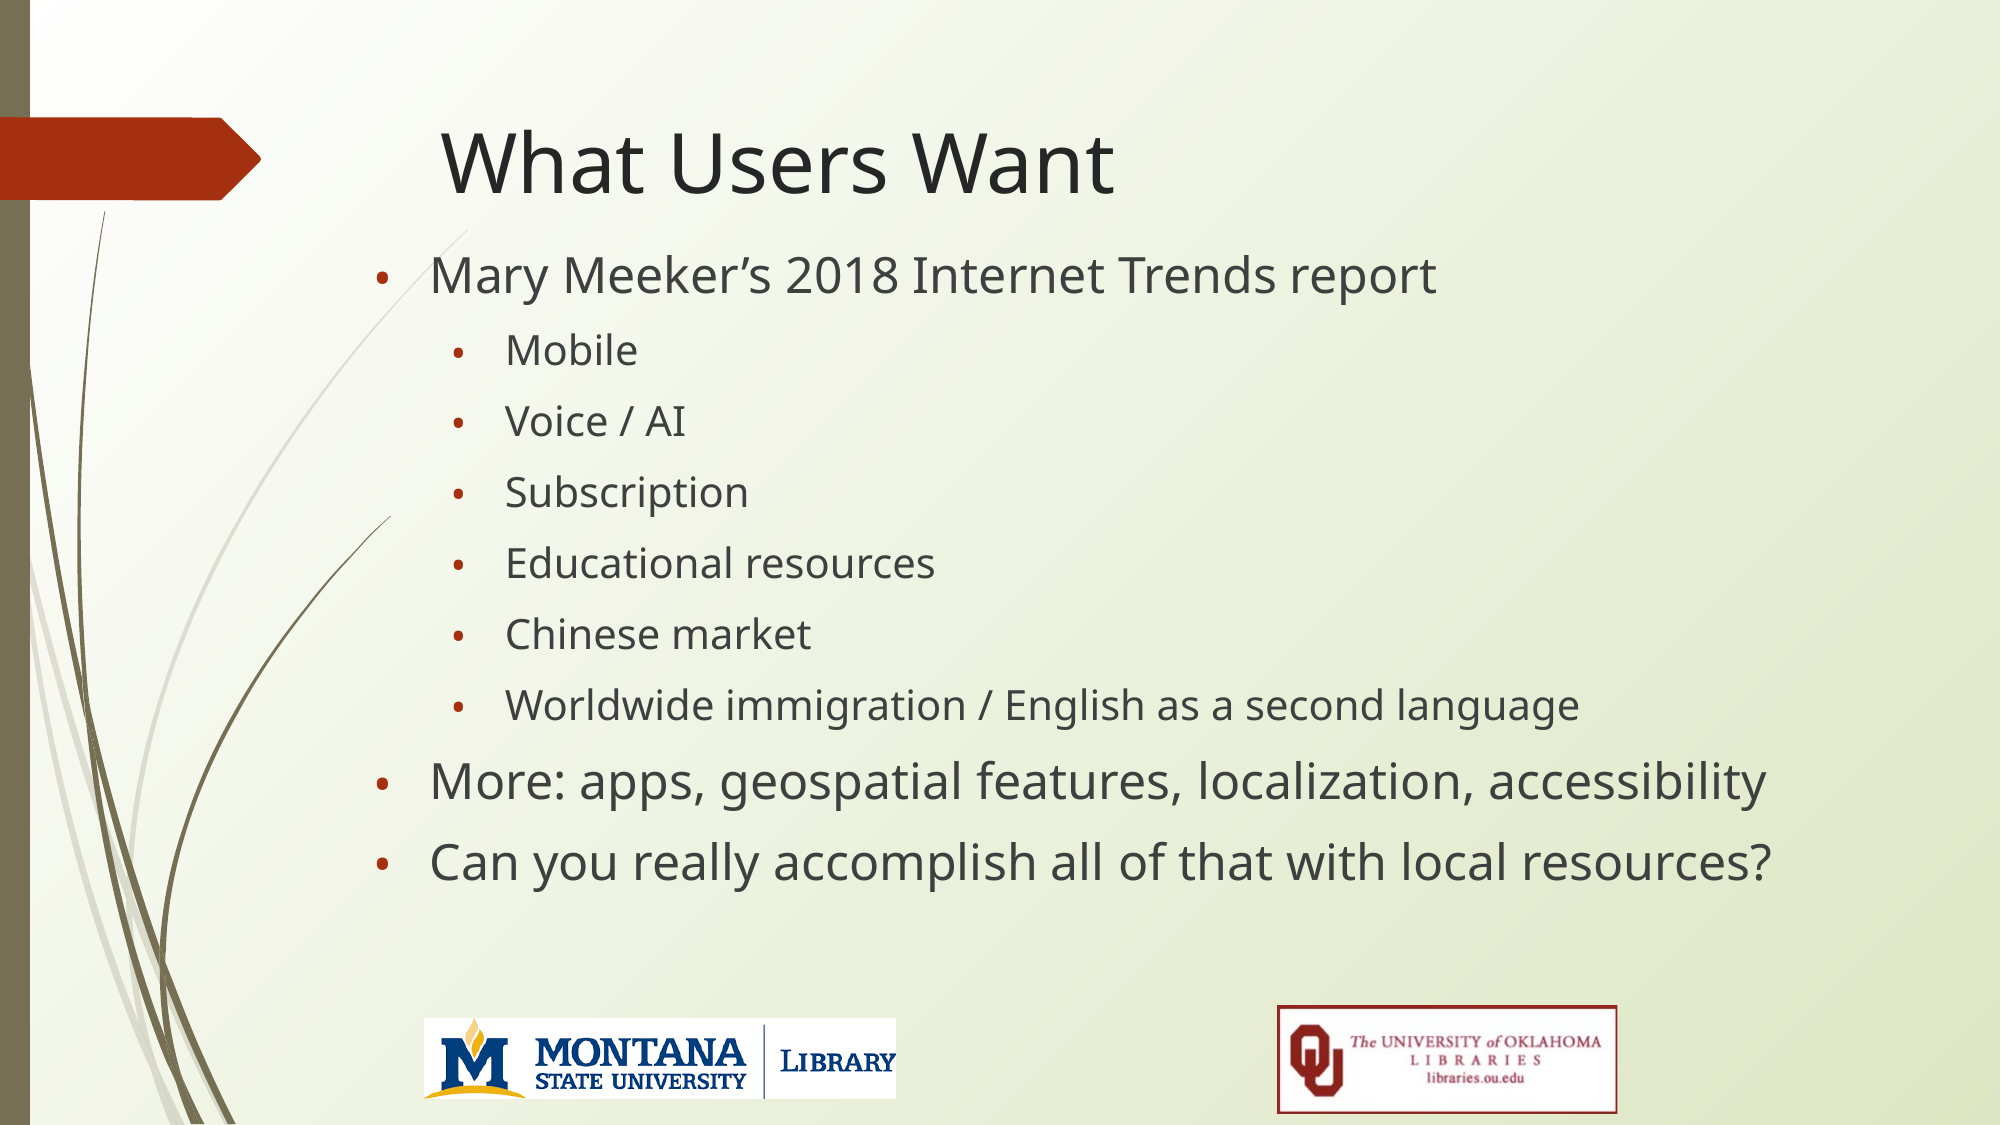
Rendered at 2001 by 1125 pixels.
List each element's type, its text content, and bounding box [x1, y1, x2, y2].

picture [424, 1018, 896, 1099]
title What Users Want [425, 102, 1888, 313]
picture [1277, 1005, 1618, 1114]
list Mary Meeker’s 2018 Internet Trends report Mobile Voice / AI Subscription Educational resources Chinese market Worldwide immigration / English as a second language More: apps, geospatial features, localization, accessibility Can you really accomplish all of that with local resources? [339, 228, 1803, 936]
